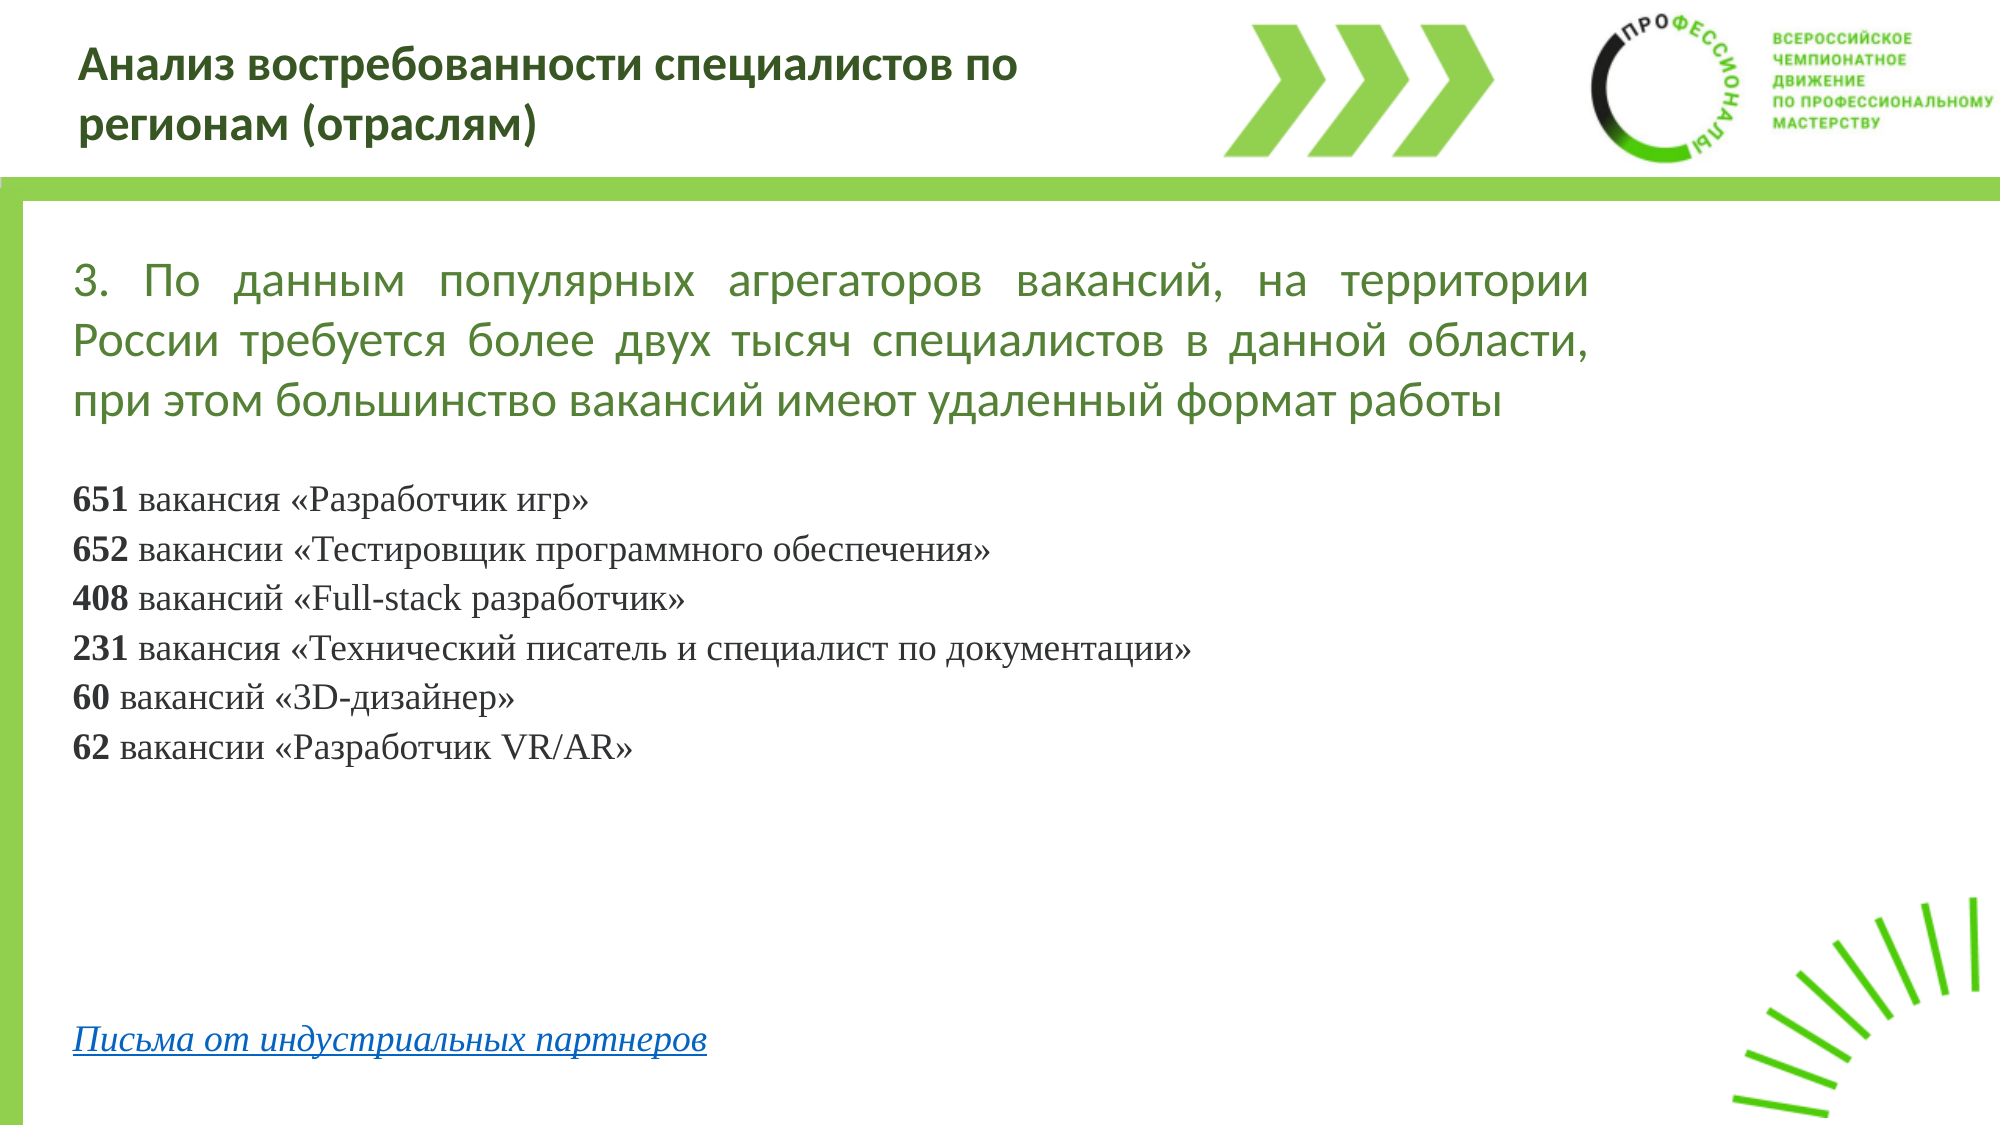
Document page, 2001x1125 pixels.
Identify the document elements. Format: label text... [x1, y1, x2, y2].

text_box 651 вакансия «Разработчик игр» 652 вакансии «Тестировщик программного обеспечения» 408 вакансий «Full-stack разработчик» 231 вакансия «Технический писатель и специалист по документации» 60 вакансий «3D-дизайнер» 62 вакансии «Разработчик VR/AR» Письма от индустриальных партнеров [57, 454, 1606, 1125]
text_box Анализ востребованности специалистов по регионам (отраслям) [63, 21, 1136, 159]
picture [1716, 893, 2000, 1118]
picture [0, 177, 2000, 1125]
text_box 3. По данным популярных агрегаторов вакансий, на территории России требуется более двух тысяч специалистов в данной области, при этом большинство вакансий имеют удаленный формат работы [57, 238, 1606, 434]
picture [1210, 11, 2000, 167]
